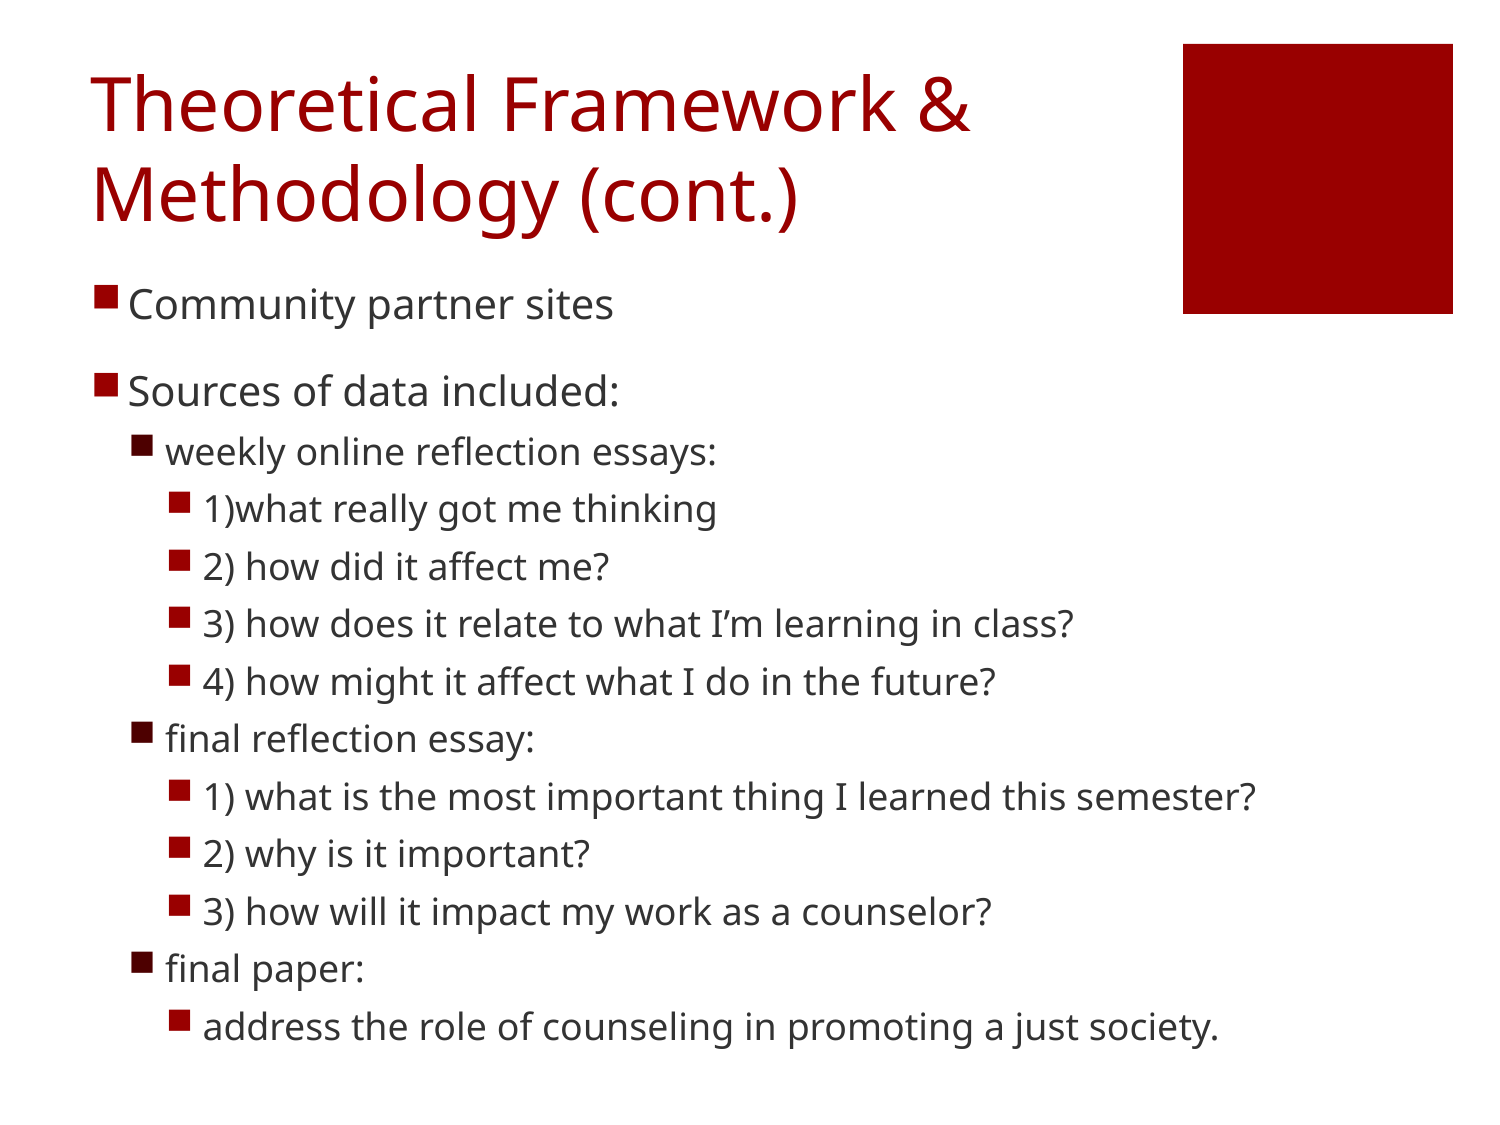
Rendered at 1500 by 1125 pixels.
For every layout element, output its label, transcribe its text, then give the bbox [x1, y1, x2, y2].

list Community partner sites Sources of data included: weekly online reflection essays: 1)what really got me thinking 2) how did it affect me? 3) how does it relate to what I’m learning in class? 4) how might it affect what I do in the future? final reflection essay: 1) what is the most important thing I learned this semester? 2) why is it important? 3) how will it impact my work as a counselor? final paper: address the role of counseling in promoting a just society. [75, 270, 1482, 1081]
title Theoretical Framework & Methodology (cont.) [75, 56, 1143, 244]
